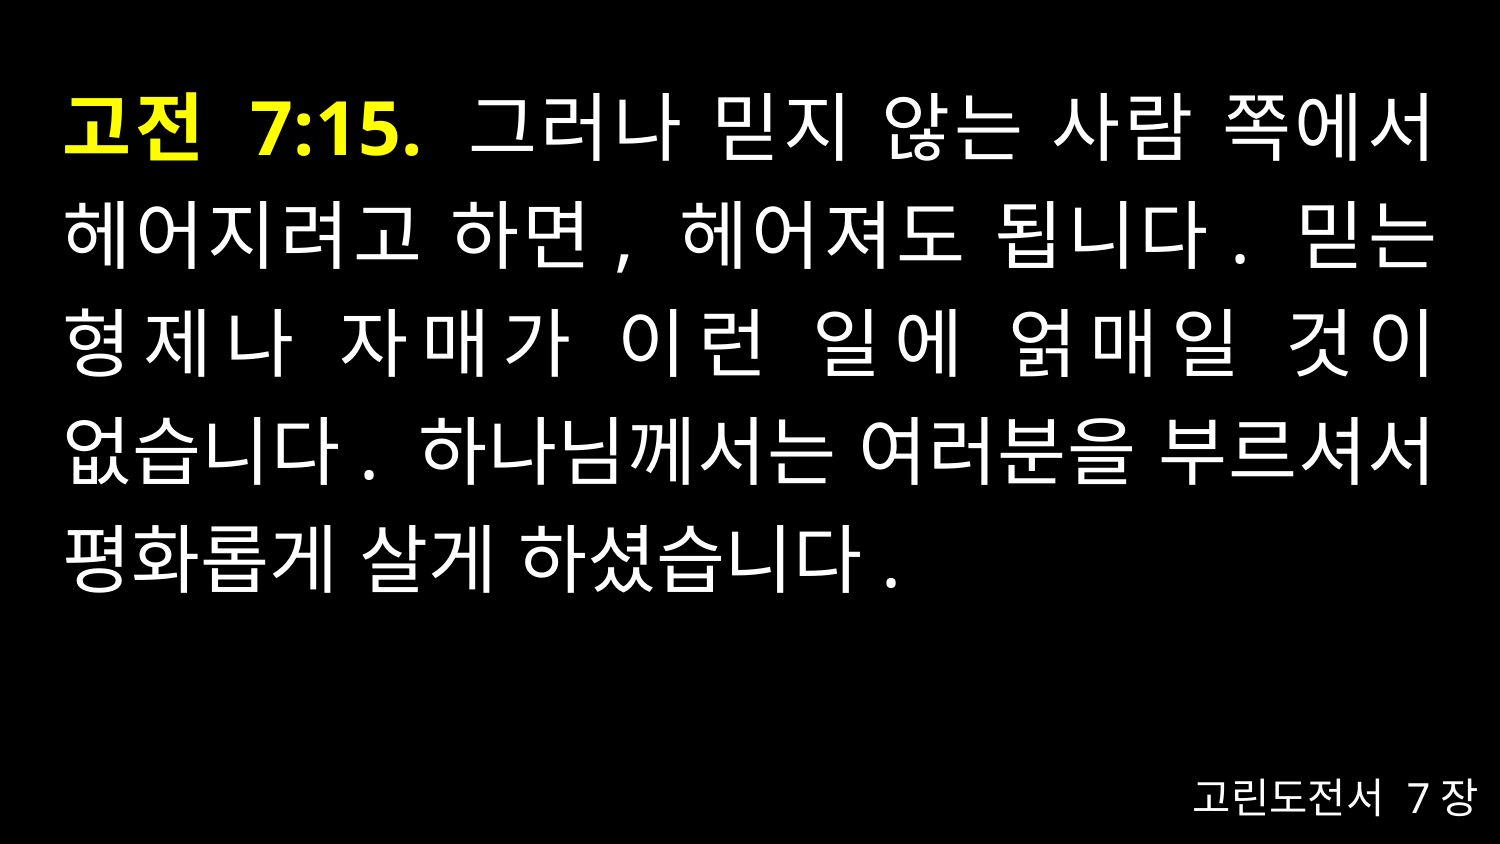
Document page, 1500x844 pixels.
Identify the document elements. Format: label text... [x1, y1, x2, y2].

title 고전 7:15. 그러나 믿지 않는 사람 쪽에서 헤어지려고 하면, 헤어져도 됩니다. 믿는 형제나 자매가 이런 일에 얽매일 것이 없습니다. 하나님께서는 여러분을 부르셔서 평화롭게 살게 하셨습니다. [0, 0, 1500, 844]
subtitle 고린도전서 7장 [916, 770, 1500, 844]
